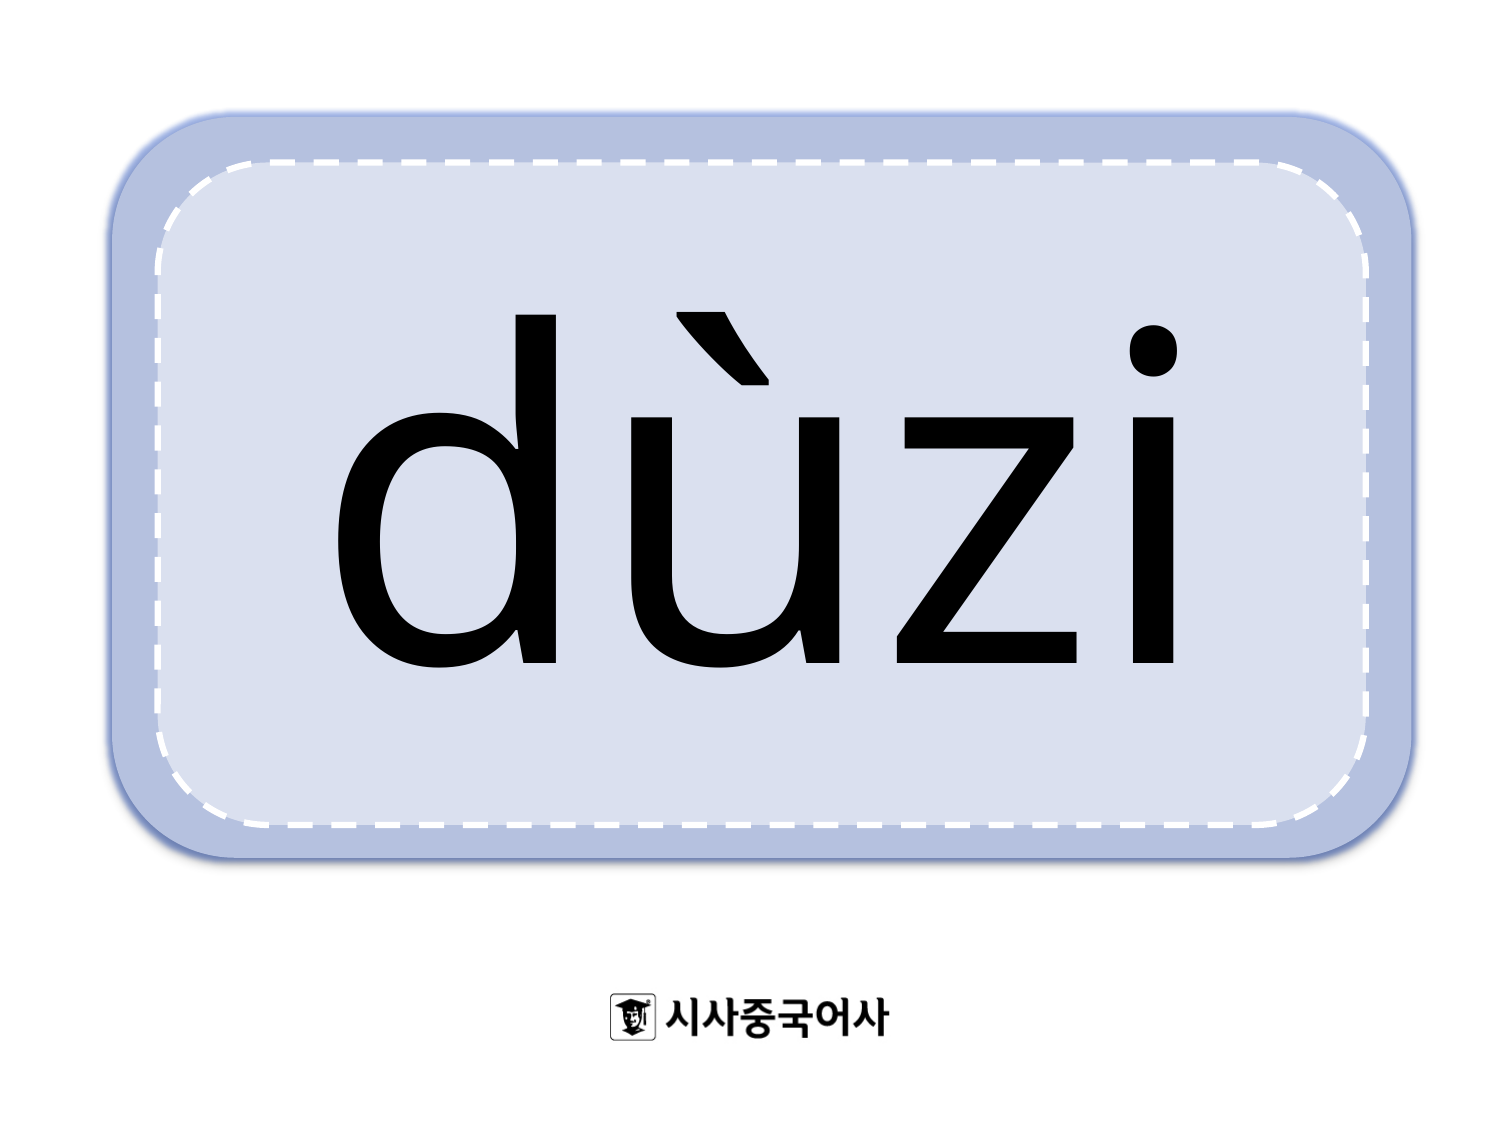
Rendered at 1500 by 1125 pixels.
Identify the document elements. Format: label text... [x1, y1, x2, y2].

picture [602, 987, 898, 1047]
text_box dùzi [159, 149, 1368, 812]
